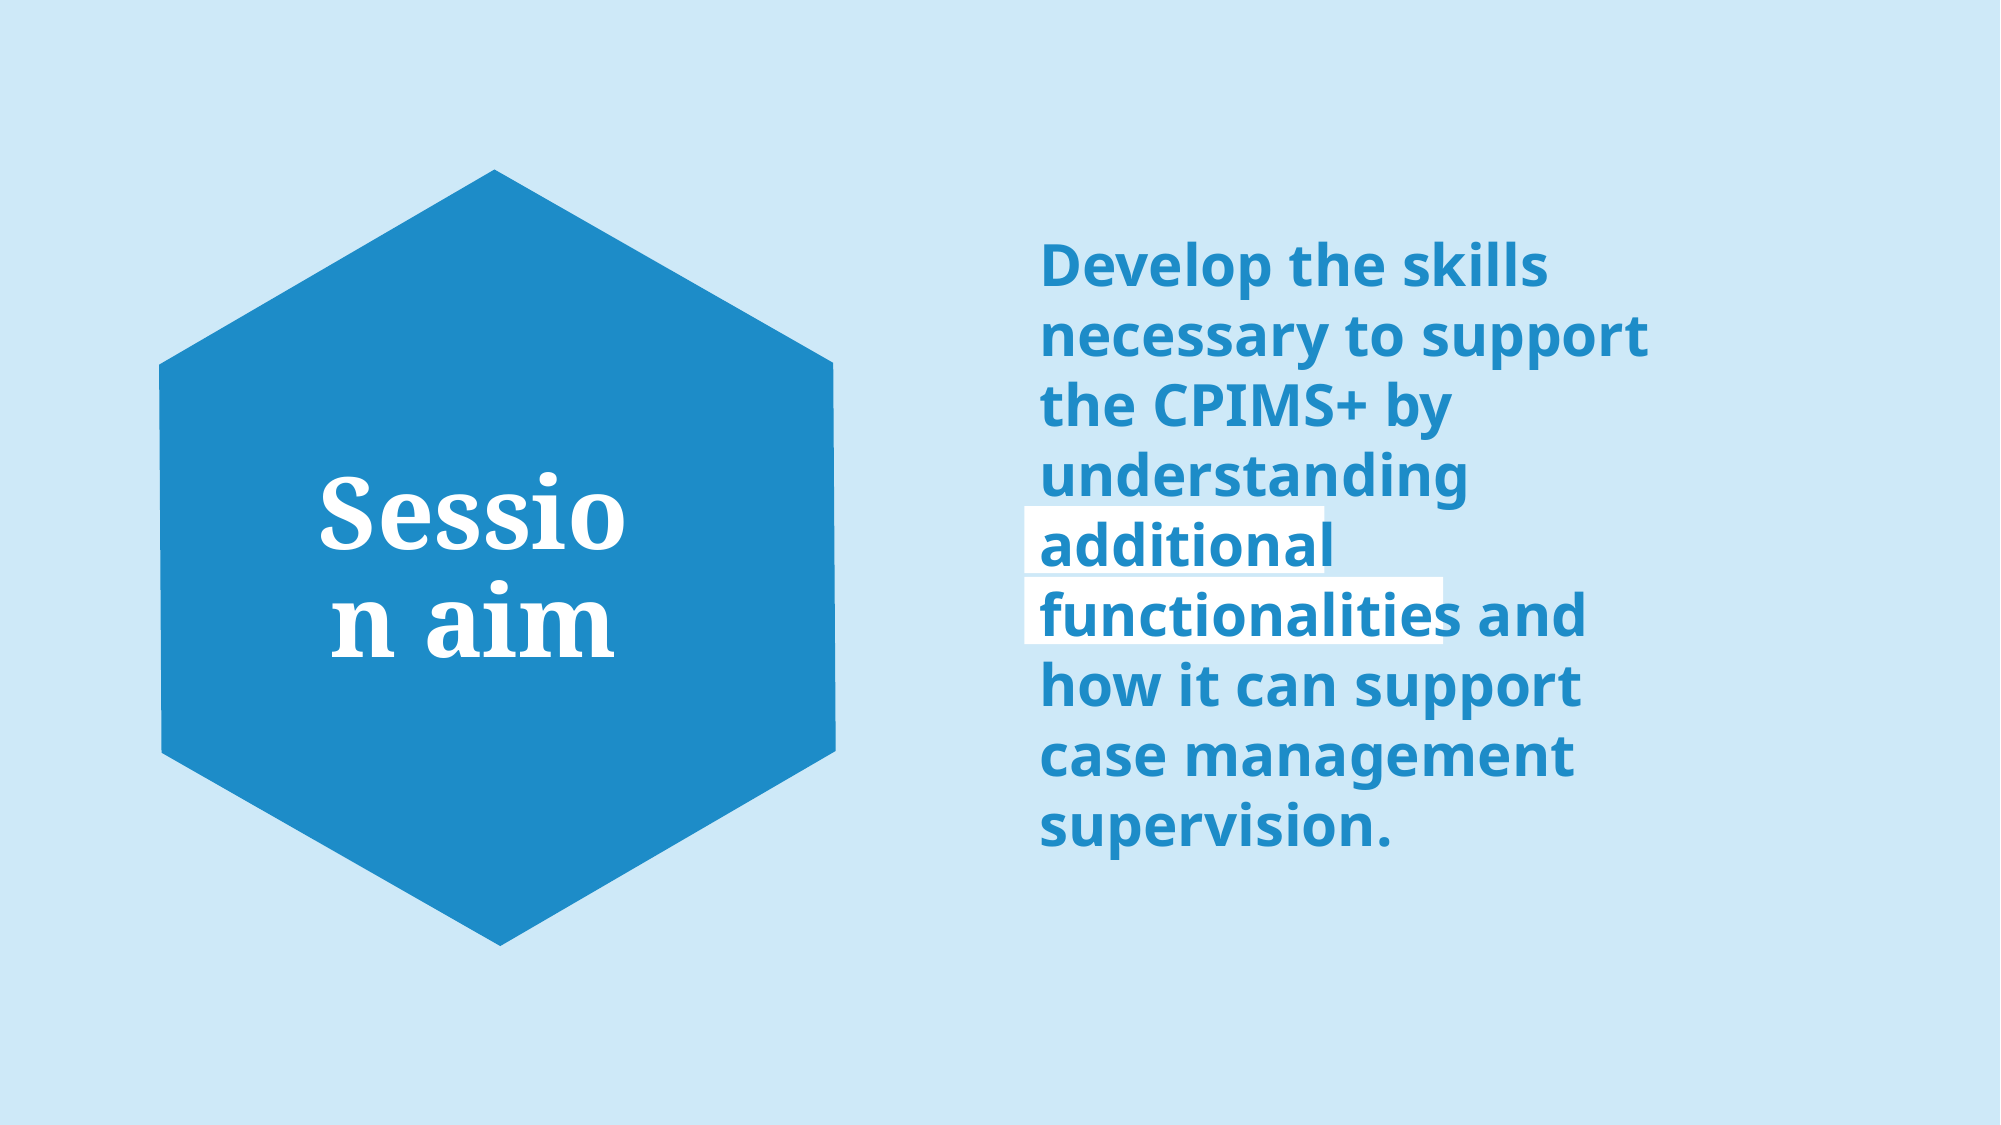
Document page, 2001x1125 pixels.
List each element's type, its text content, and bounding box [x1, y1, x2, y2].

title Session aim [285, 524, 662, 617]
text_box Develop the skills necessary to support the CPIMS+ by understanding additional functionalities and how it can support case management supervision. [1024, 220, 1715, 865]
